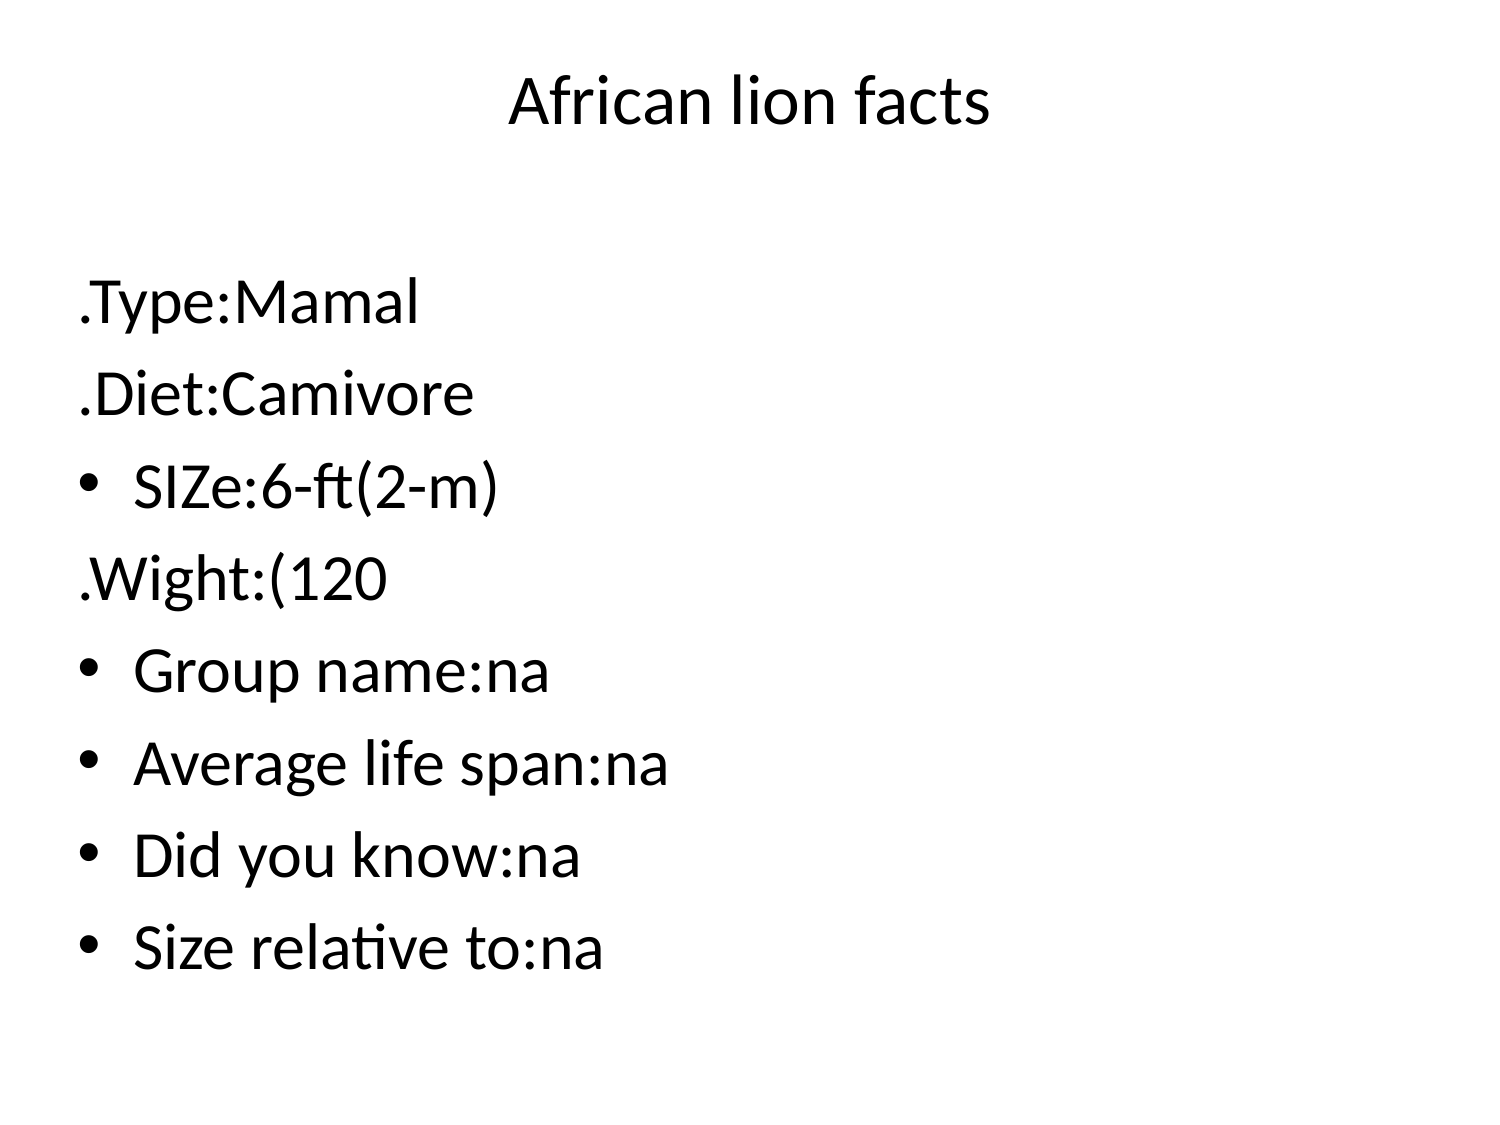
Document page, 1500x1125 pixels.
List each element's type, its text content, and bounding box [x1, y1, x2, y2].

list .Type:Mamal .Diet:Camivore SIZe:6-ft(2-m) .Wight:(120 Group name:na Average life span:na Did you know:na Size relative to:na [62, 249, 1413, 993]
title African lion facts [75, 45, 1425, 233]
